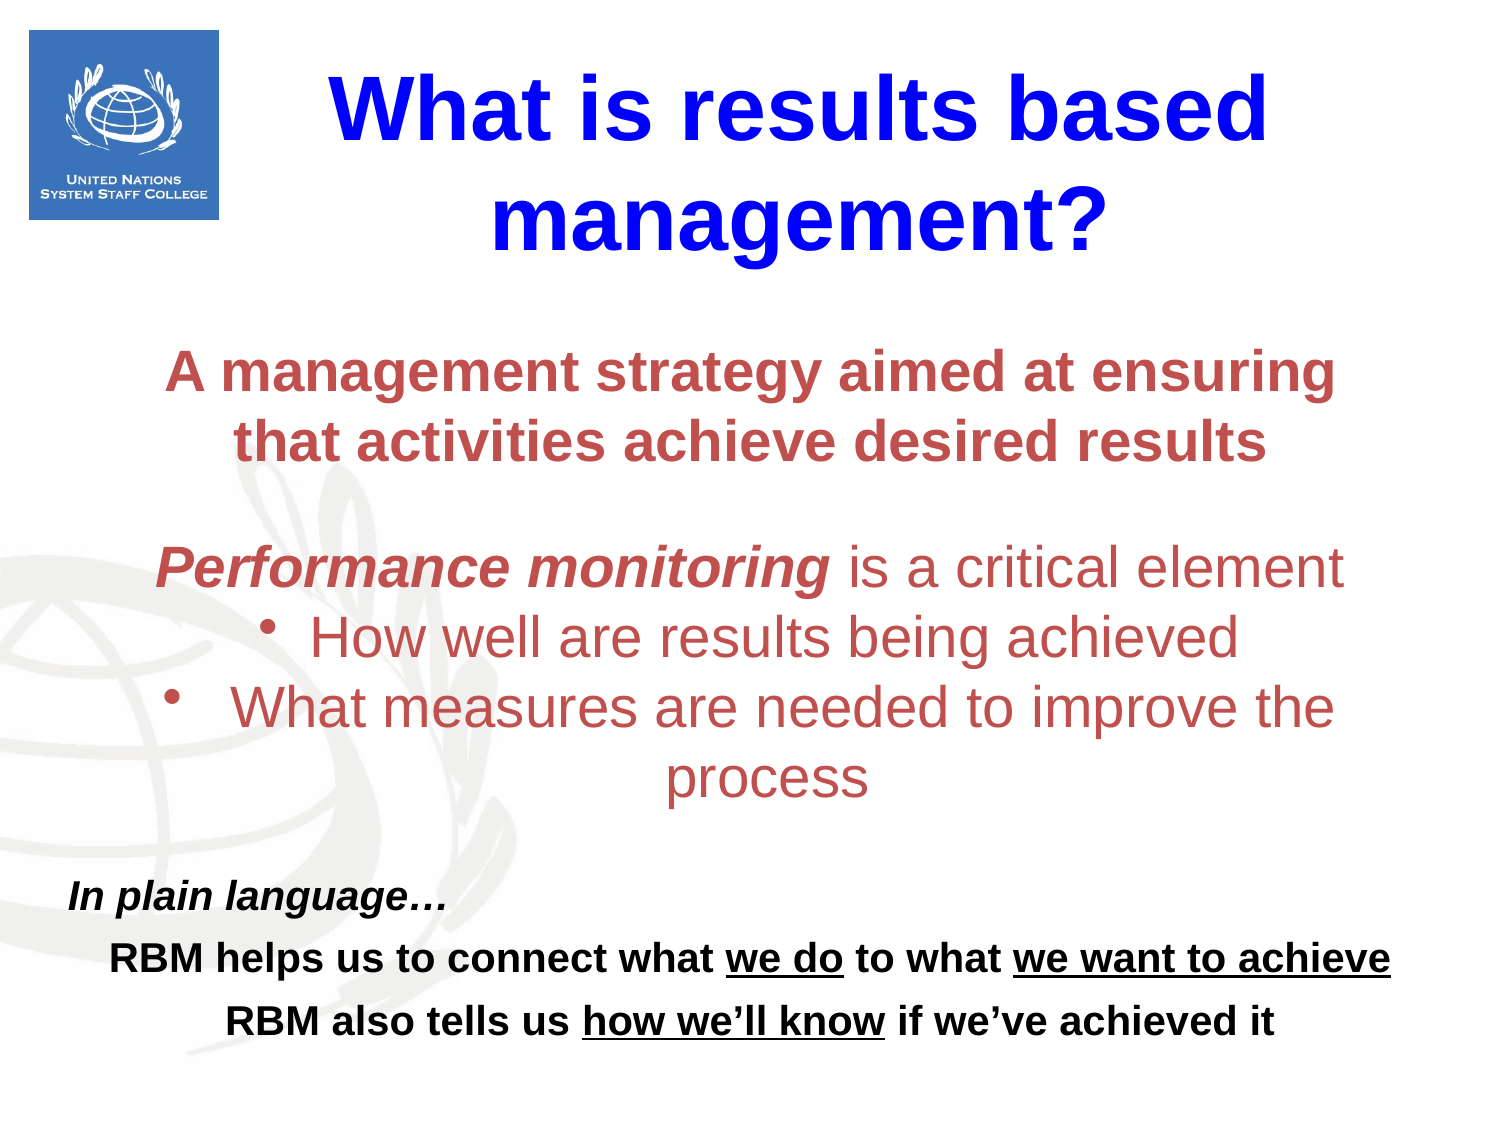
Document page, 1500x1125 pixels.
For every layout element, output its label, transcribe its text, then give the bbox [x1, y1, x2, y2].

picture [29, 30, 219, 220]
text_box A management strategy aimed at ensuring that activities achieve desired results [29, 288, 1474, 657]
text_box Performance monitoring is a critical element How well are results being achieved What measures are needed to improve the process In plain language… RBM helps us to connect what we do to what we want to achieve RBM also tells us how we’ll know if we’ve achieved it [53, 657, 1447, 1125]
text_box What is results based management? [249, 90, 1350, 228]
